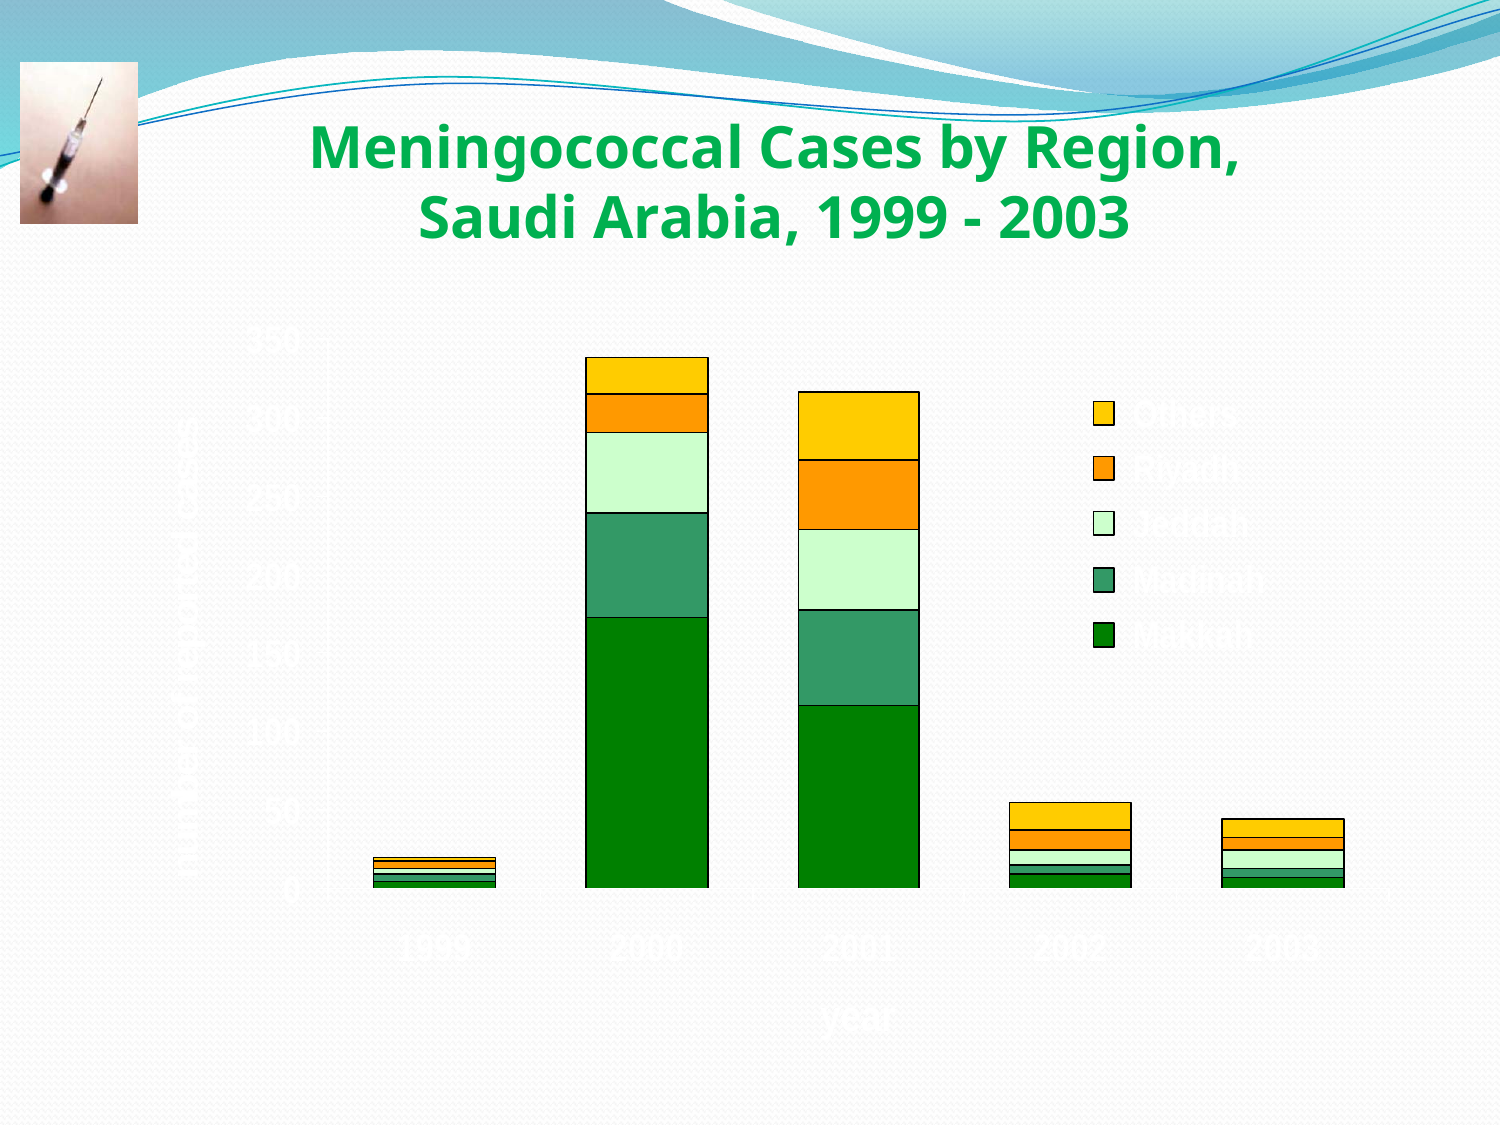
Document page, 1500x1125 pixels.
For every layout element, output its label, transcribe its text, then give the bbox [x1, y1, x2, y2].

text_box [124, 274, 1401, 1067]
picture [20, 62, 112, 224]
title Meningococcal Cases by Region, Saudi Arabia, 1999 - 2003 [112, 50, 1438, 250]
